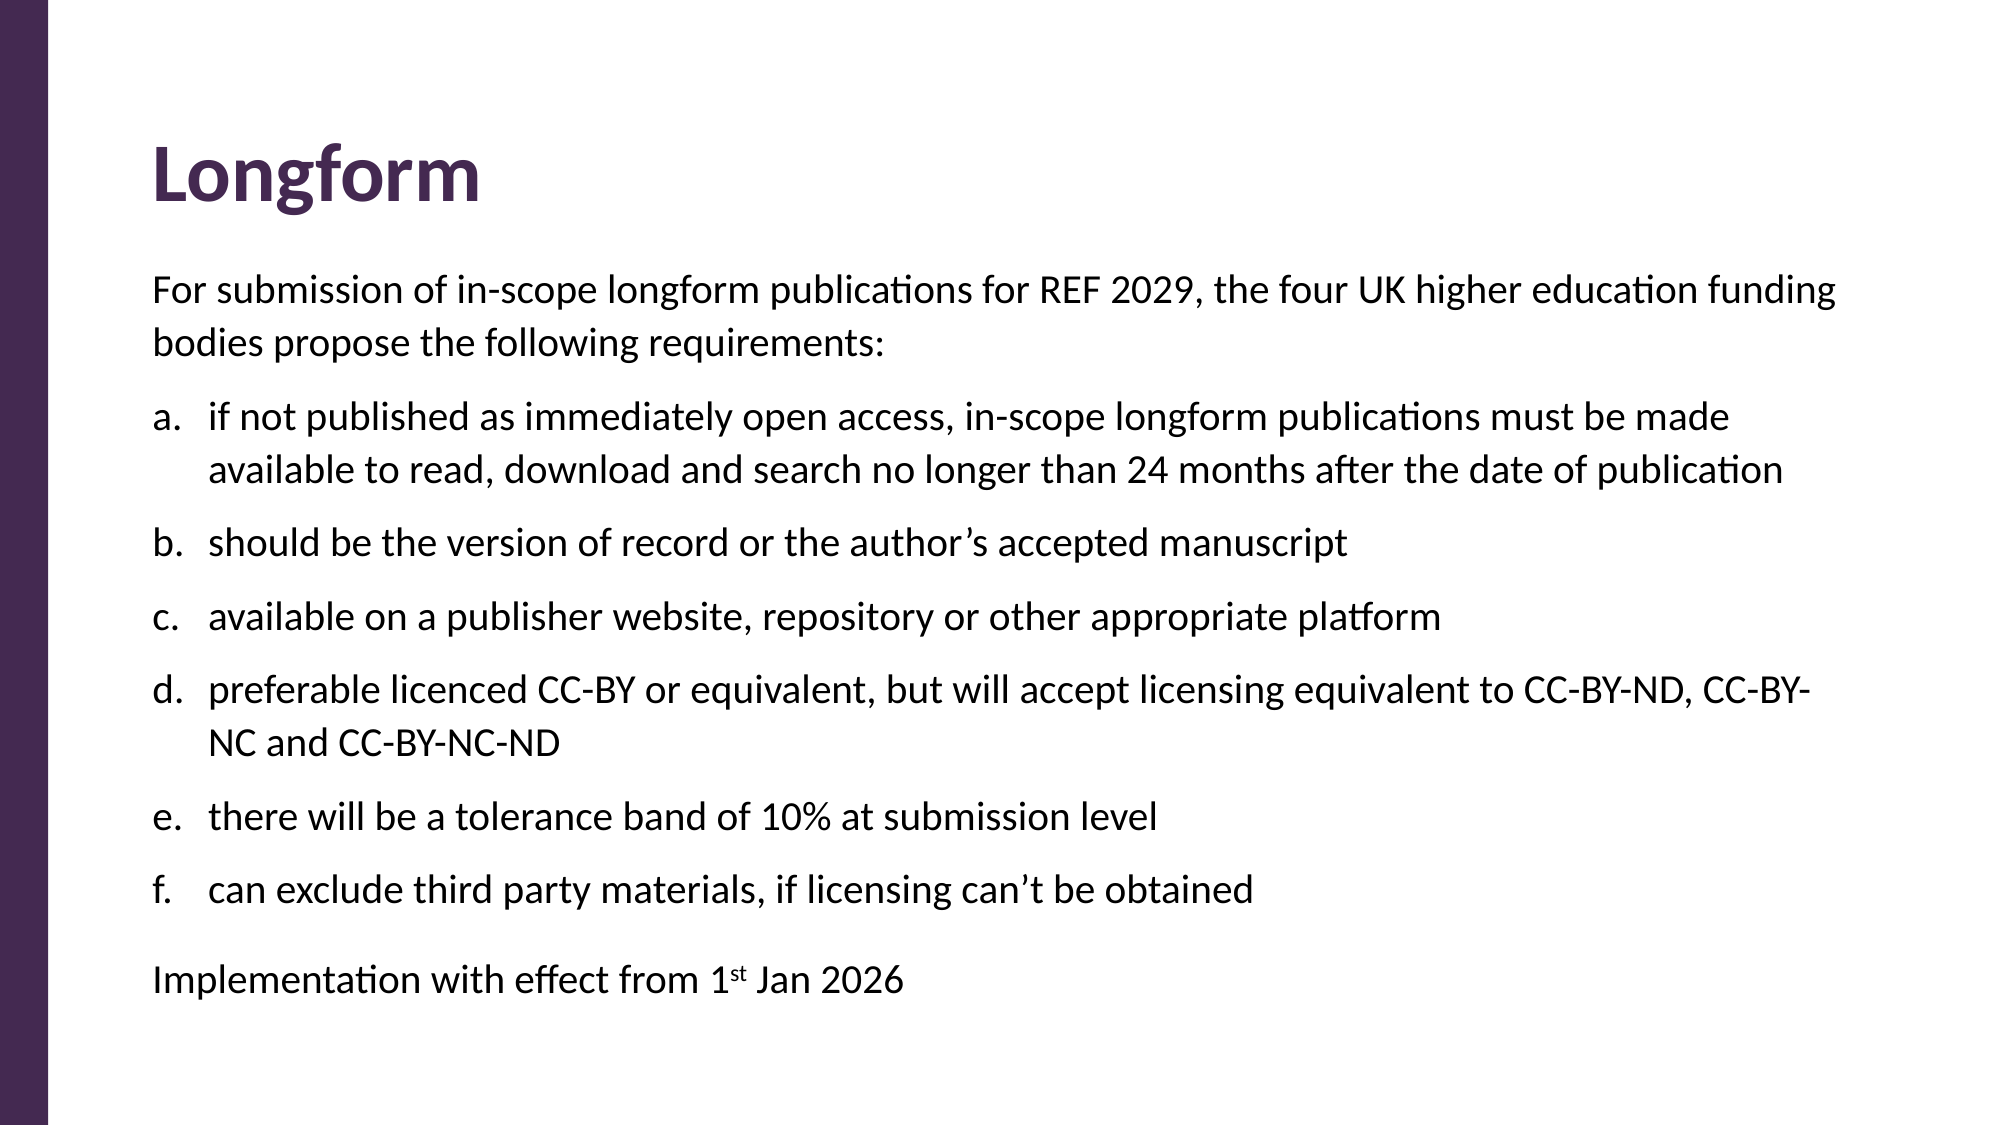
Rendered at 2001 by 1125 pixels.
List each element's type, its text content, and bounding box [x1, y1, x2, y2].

list For submission of in-scope longform publications for REF 2029, the four UK higher education funding bodies propose the following requirements: if not published as immediately open access, in-scope longform publications must be made available to read, download and search no longer than 24 months after the date of publication should be the version of record or the author’s accepted manuscript available on a publisher website, repository or other appropriate platform preferable licenced CC-BY or equivalent, but will accept licensing equivalent to CC-BY-ND, CC-BY-NC and CC-BY-NC-ND there will be a tolerance band of 10% at submission level can exclude third party materials, if licensing can’t be obtained Implementation with effect from 1st Jan 2026 [137, 251, 1863, 1014]
text_box [0, 0, 49, 1125]
title Longform [137, 59, 1863, 251]
